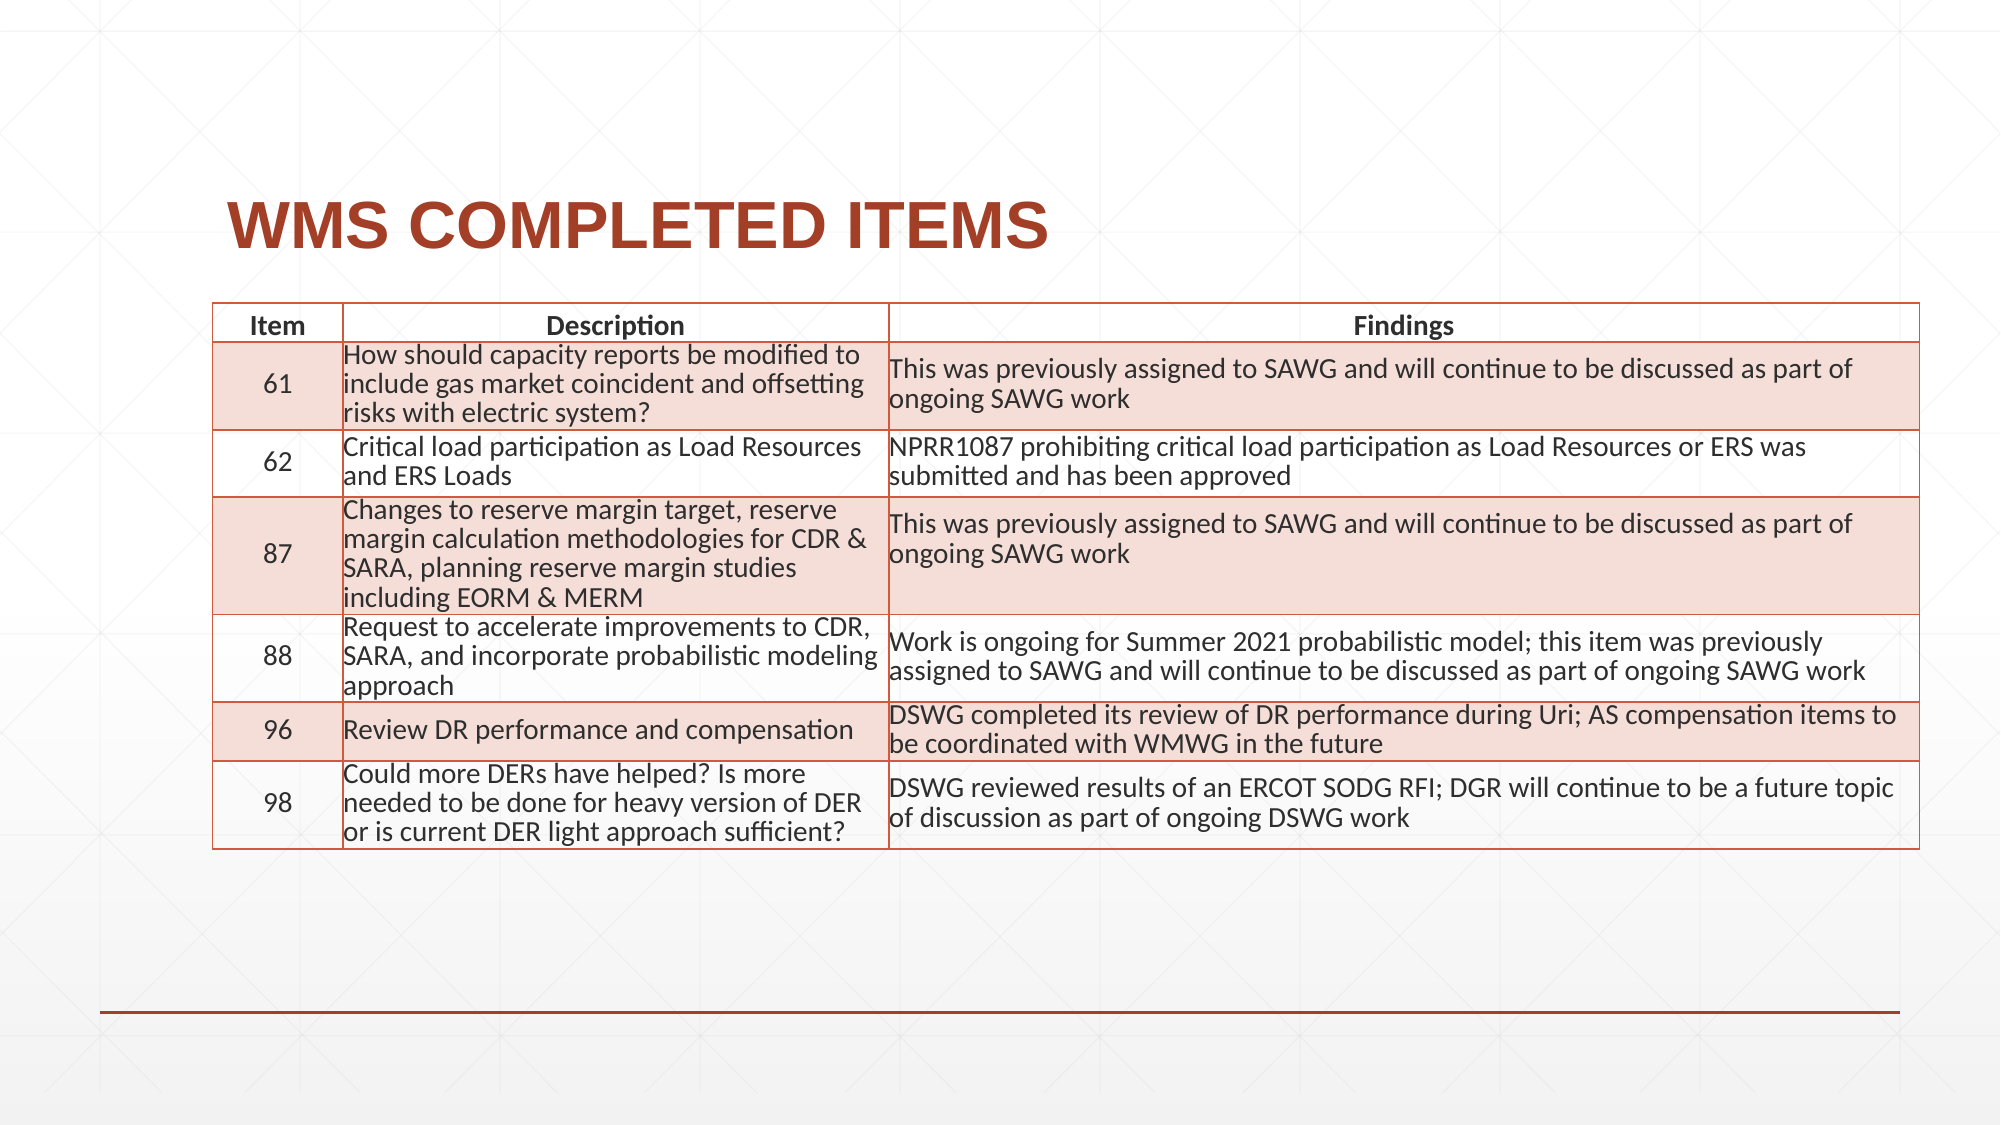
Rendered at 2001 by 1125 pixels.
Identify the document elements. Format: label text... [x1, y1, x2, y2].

table_cell 61 [213, 343, 342, 429]
table_cell DSWG completed its review of DR performance during Uri; AS compensation items to be coordinated with WMWG in the future [890, 703, 1919, 760]
table_header Description [344, 304, 888, 341]
table_header Item [213, 304, 342, 341]
table_cell Could more DERs have helped? Is more needed to be done for heavy version of DER or is current DER light approach sufficient? [344, 762, 888, 848]
table_header Findings [890, 304, 1919, 341]
table_cell NPRR1087 prohibiting critical load participation as Load Resources or ERS was submitted and has been approved [890, 431, 1919, 496]
table_cell How should capacity reports be modified to include gas market coincident and offsetting risks with electric system? [344, 343, 888, 429]
table_cell DSWG reviewed results of an ERCOT SODG RFI; DGR will continue to be a future topic of discussion as part of ongoing DSWG work [890, 762, 1919, 848]
table_cell This was previously assigned to SAWG and will continue to be discussed as part of ongoing SAWG work [890, 343, 1919, 429]
table_cell Request to accelerate improvements to CDR, SARA, and incorporate probabilistic modeling approach [344, 615, 888, 701]
table_cell Changes to reserve margin target, reserve margin calculation methodologies for CDR & SARA, planning reserve margin studies including EORM & MERM [344, 498, 888, 614]
table_cell 62 [213, 431, 342, 496]
table_cell 96 [213, 703, 342, 760]
title WMS COMPLETED ITEMS [212, 82, 1788, 271]
table_cell 88 [213, 615, 342, 701]
table_cell This was previously assigned to SAWG and will continue to be discussed as part of ongoing SAWG work [890, 498, 1919, 614]
table_cell Review DR performance and compensation [344, 703, 888, 760]
table_cell Work is ongoing for Summer 2021 probabilistic model; this item was previously assigned to SAWG and will continue to be discussed as part of ongoing SAWG work [890, 615, 1919, 701]
table_cell 98 [213, 762, 342, 848]
table_cell 87 [213, 498, 342, 614]
table_cell Critical load participation as Load Resources and ERS Loads [344, 431, 888, 496]
